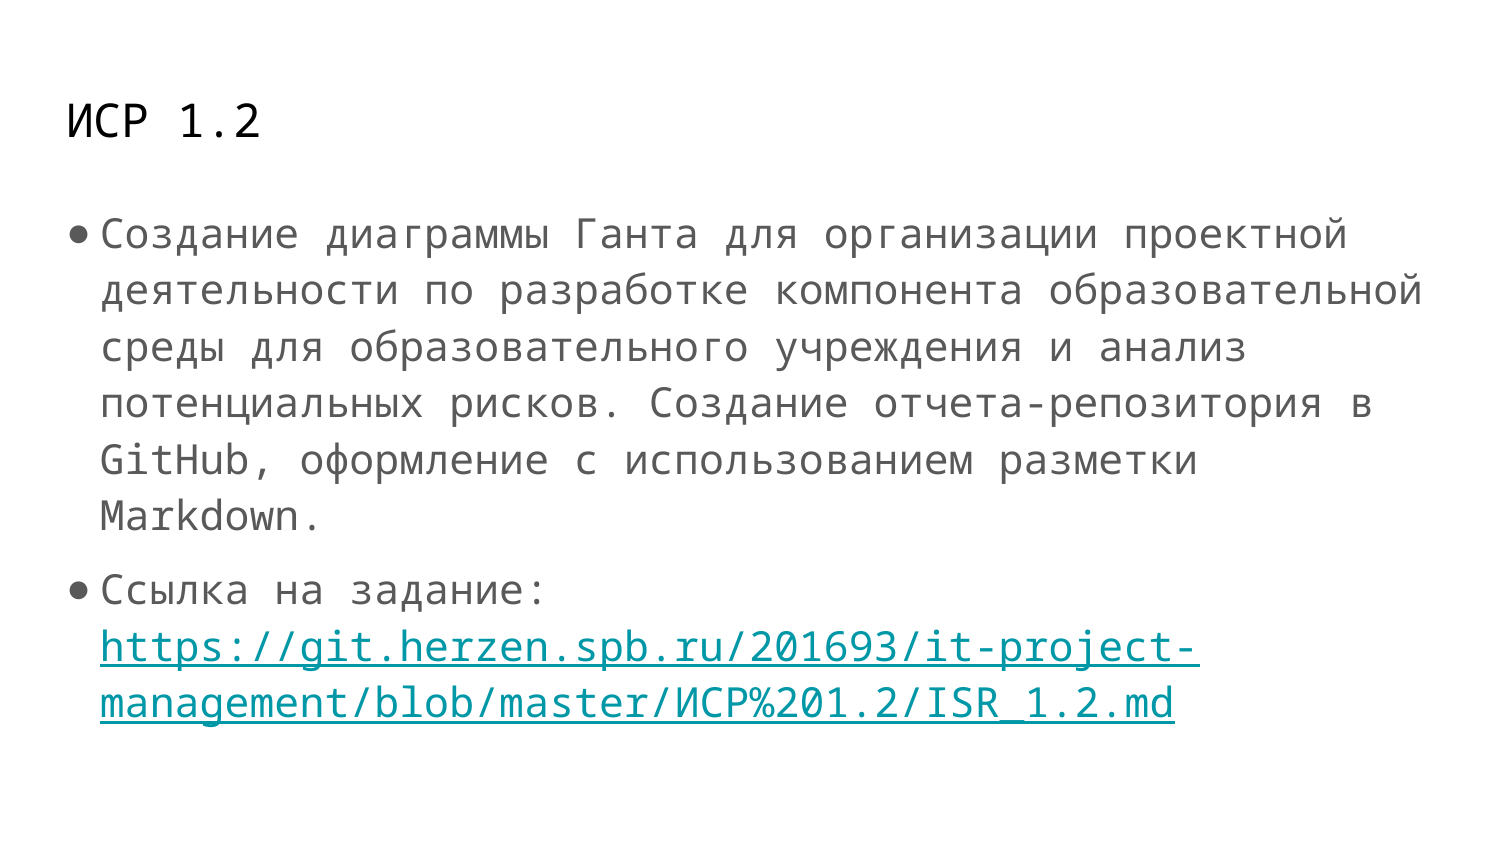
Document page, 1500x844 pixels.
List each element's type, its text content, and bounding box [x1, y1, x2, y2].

list Создание диаграммы Ганта для организации проектной деятельности по разработке компонента образовательной среды для образовательного учреждения и анализ потенциальных рисков. Создание отчета-репозитория в GitHub, оформление с использованием разметки Markdown. Ссылка на задание: https://git.herzen.spb.ru/201693/it-project-management/blob/master/ИСР%201.2/ISR_1.2.md [51, 189, 1449, 750]
title ИСР 1.2 [51, 72, 1449, 167]
